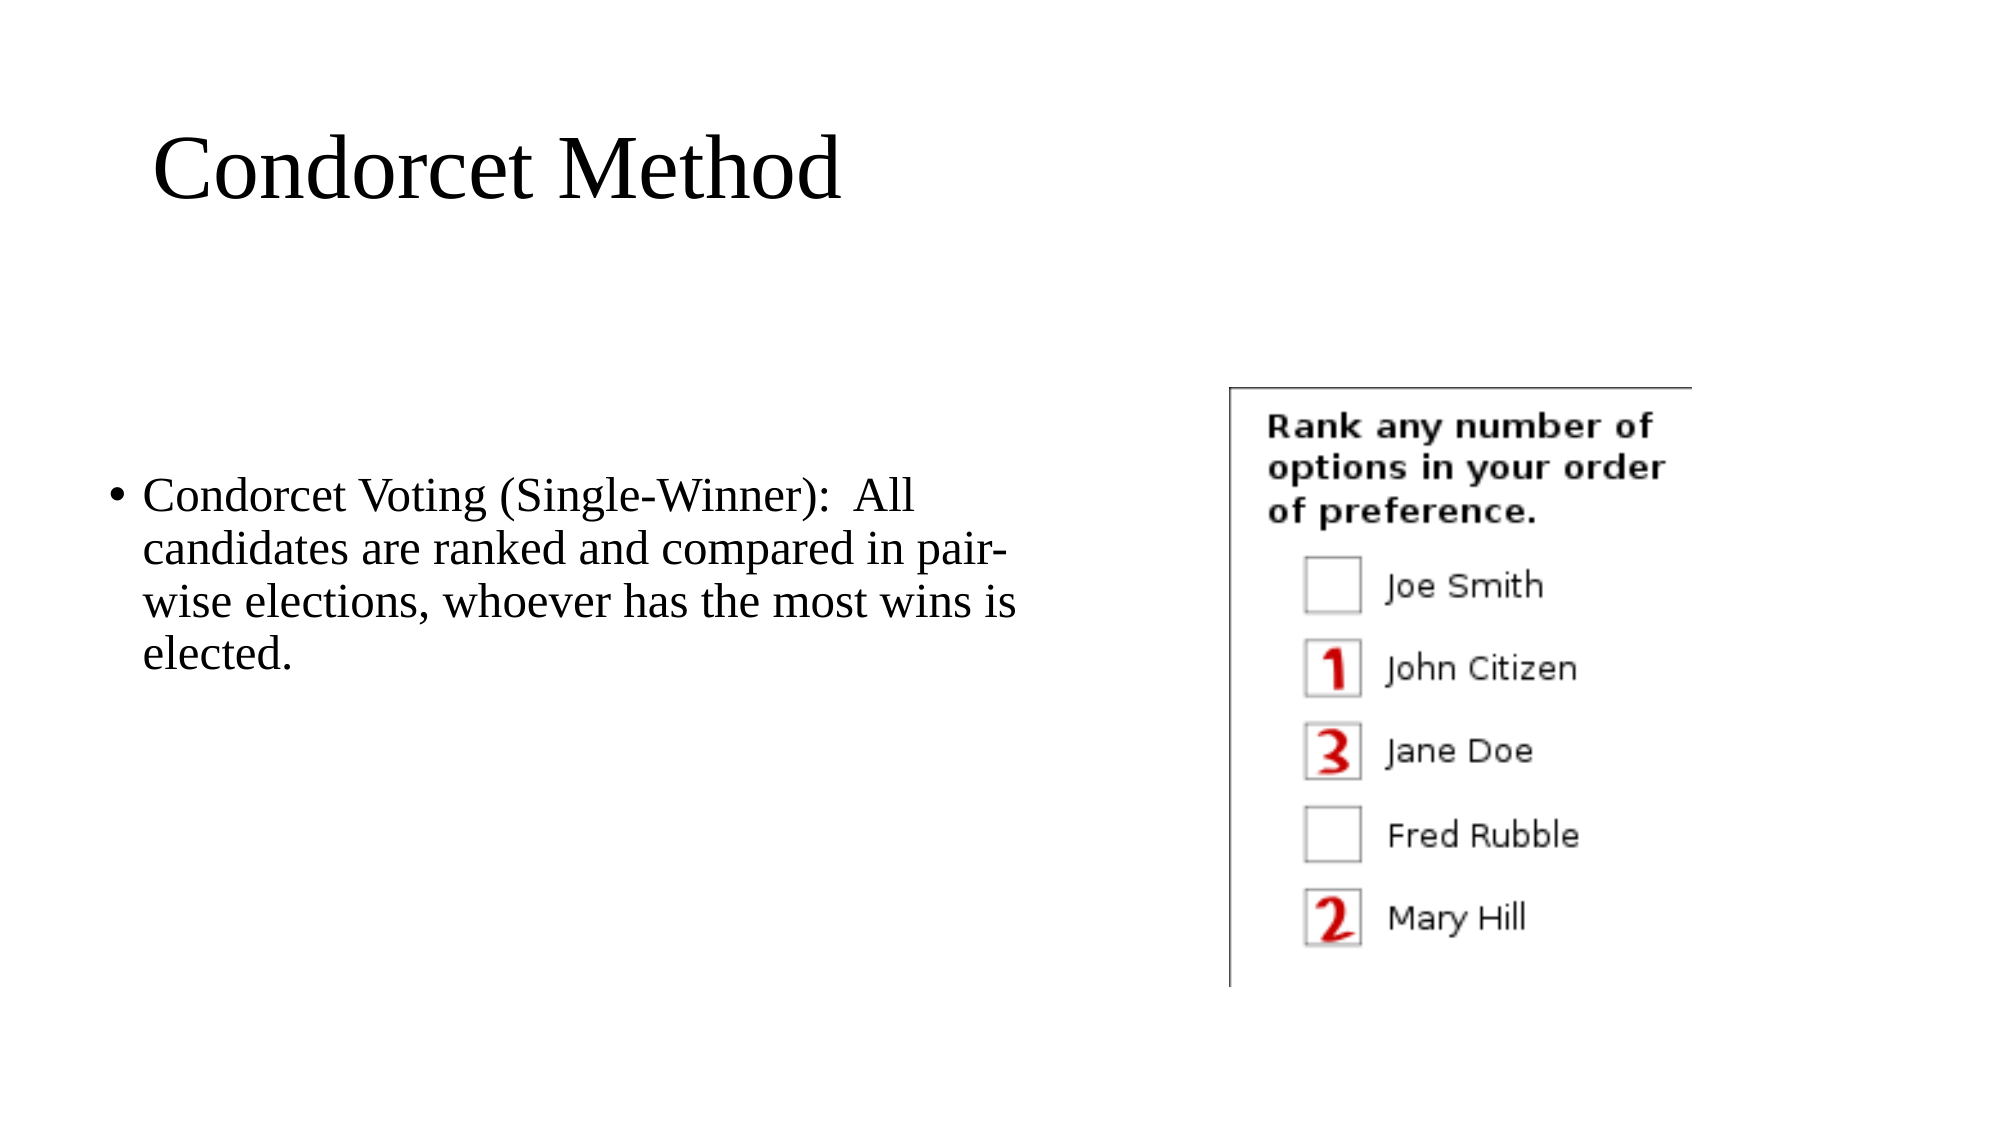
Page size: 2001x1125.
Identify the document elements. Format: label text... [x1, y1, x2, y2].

picture [1229, 387, 1692, 987]
title Condorcet Method [137, 59, 1863, 278]
list Condorcet Voting (Single-Winner): All candidates are ranked and compared in pair-wise elections, whoever has the most wins is elected. [93, 462, 1068, 690]
